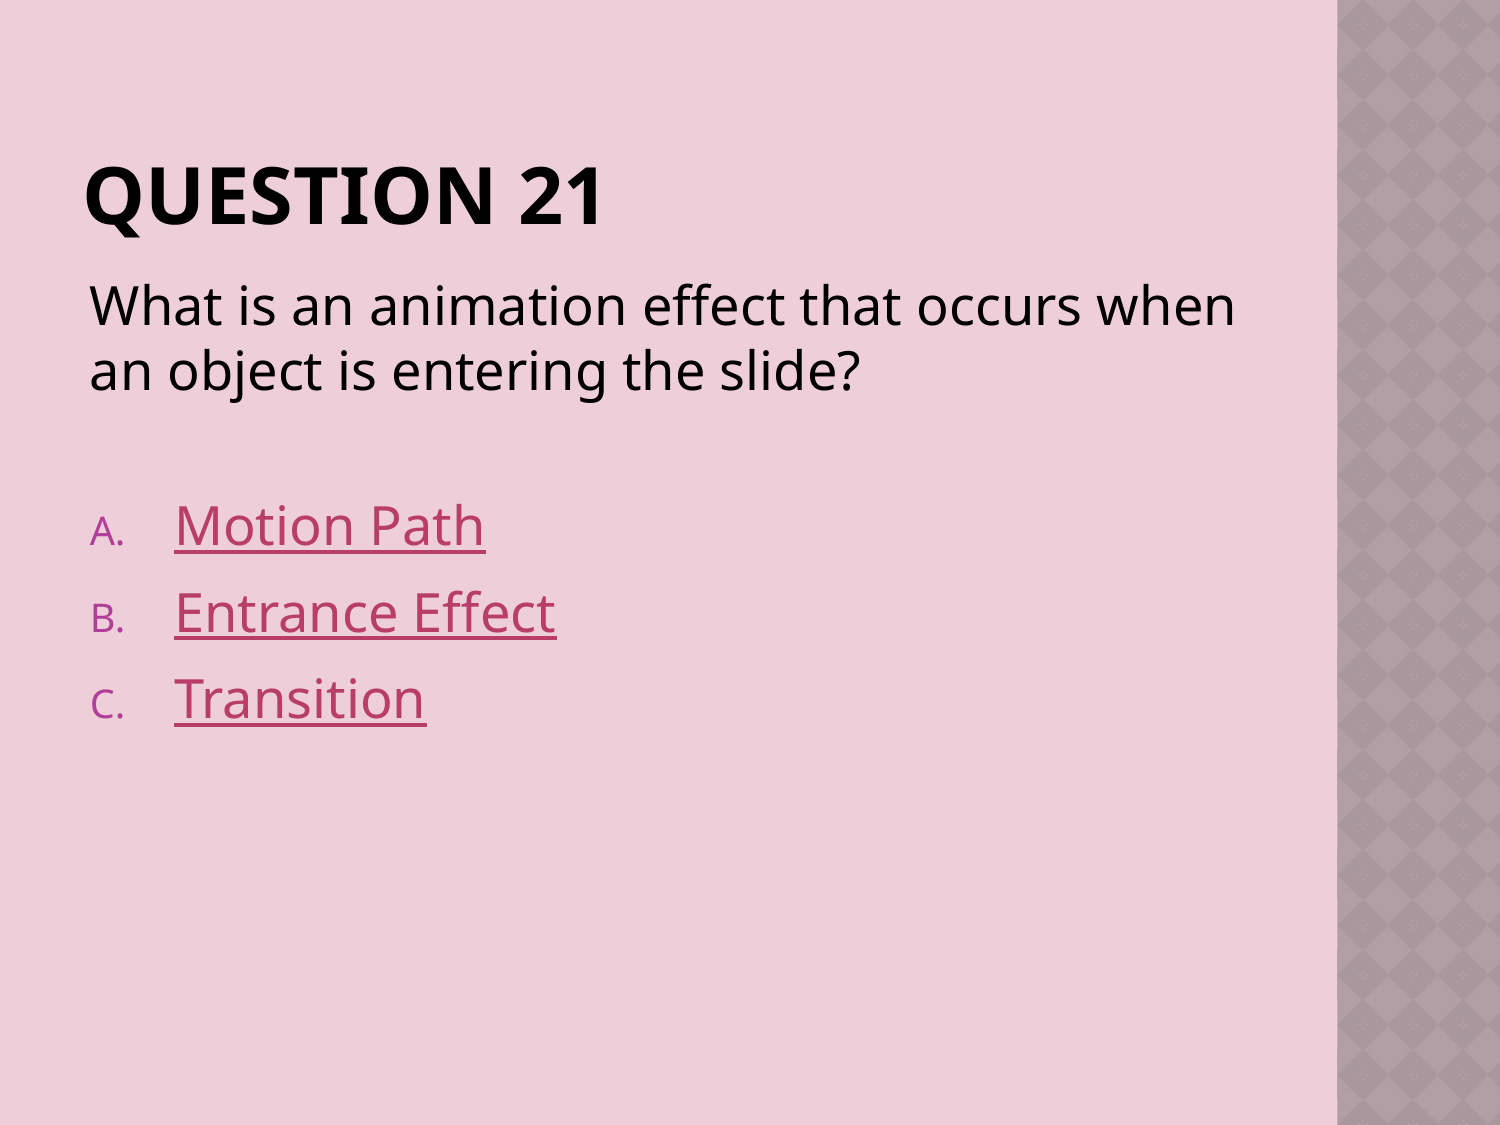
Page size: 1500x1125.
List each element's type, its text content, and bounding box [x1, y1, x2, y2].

title Question 21 [75, 52, 1263, 240]
list What is an animation effect that occurs when an object is entering the slide? Motion Path Entrance Effect Transition [75, 264, 1263, 1059]
